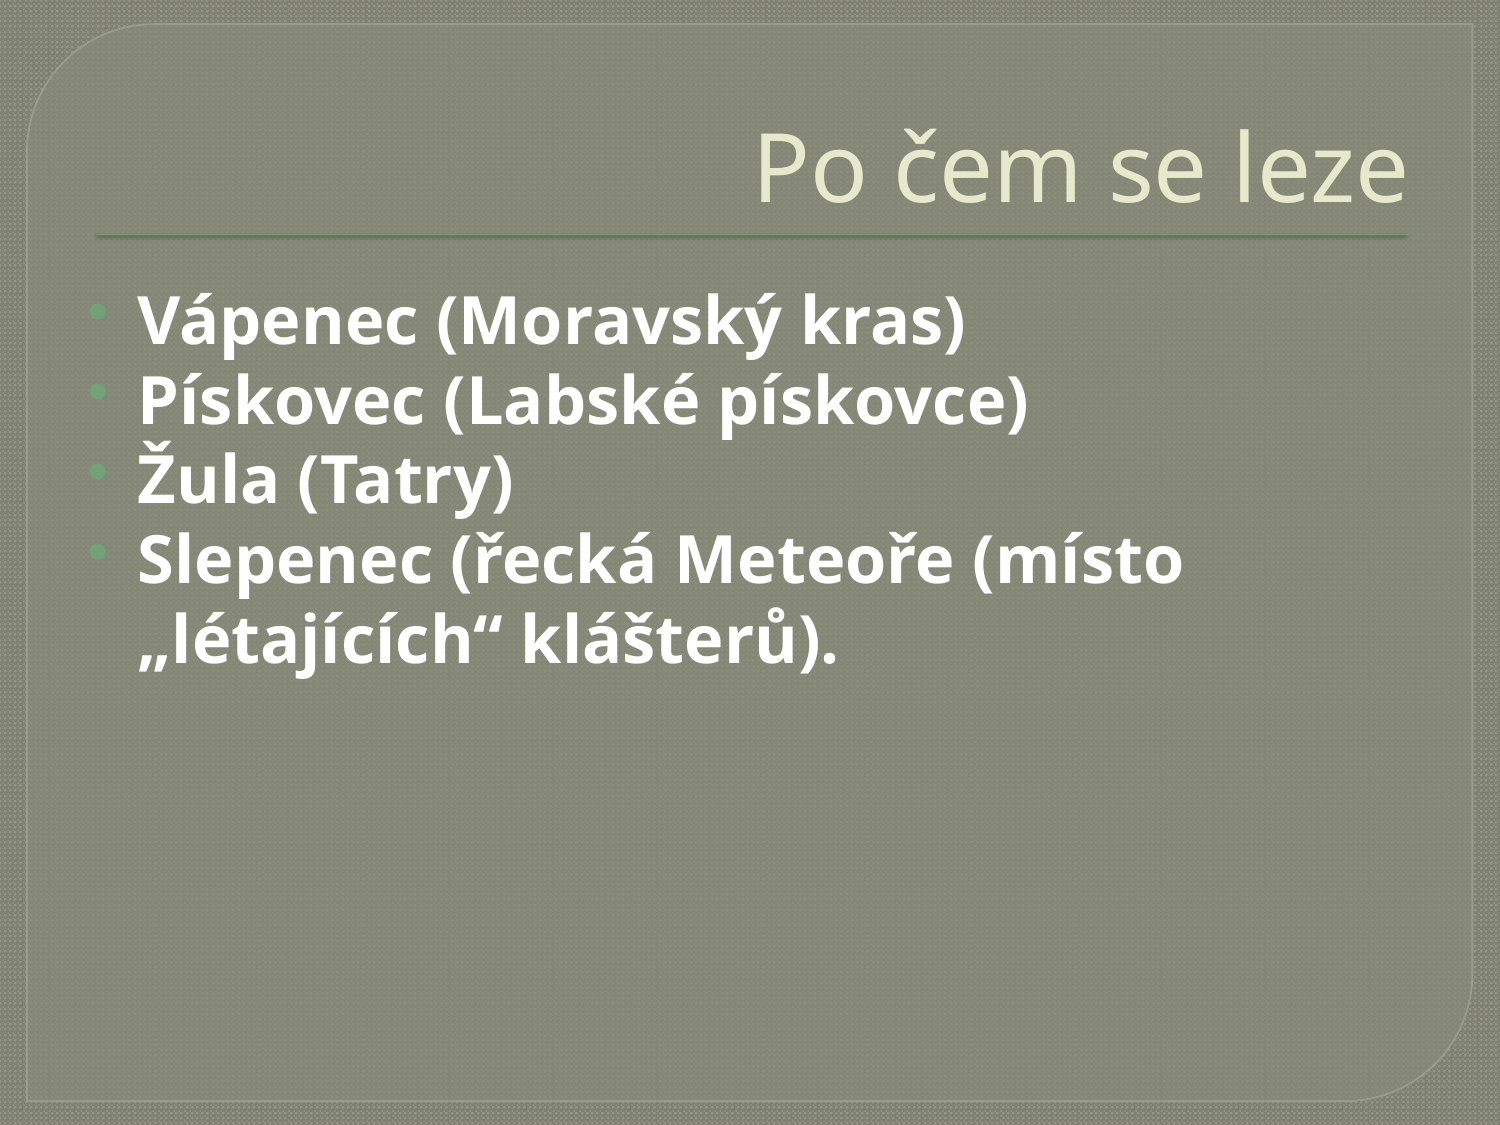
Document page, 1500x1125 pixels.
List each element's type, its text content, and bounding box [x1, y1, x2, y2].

list Vápenec (Moravský kras) Pískovec (Labské pískovce) Žula (Tatry) Slepenec (řecká Meteoře (místo „létajících“ klášterů). [75, 270, 1425, 1013]
title Po čem se leze [75, 41, 1425, 230]
